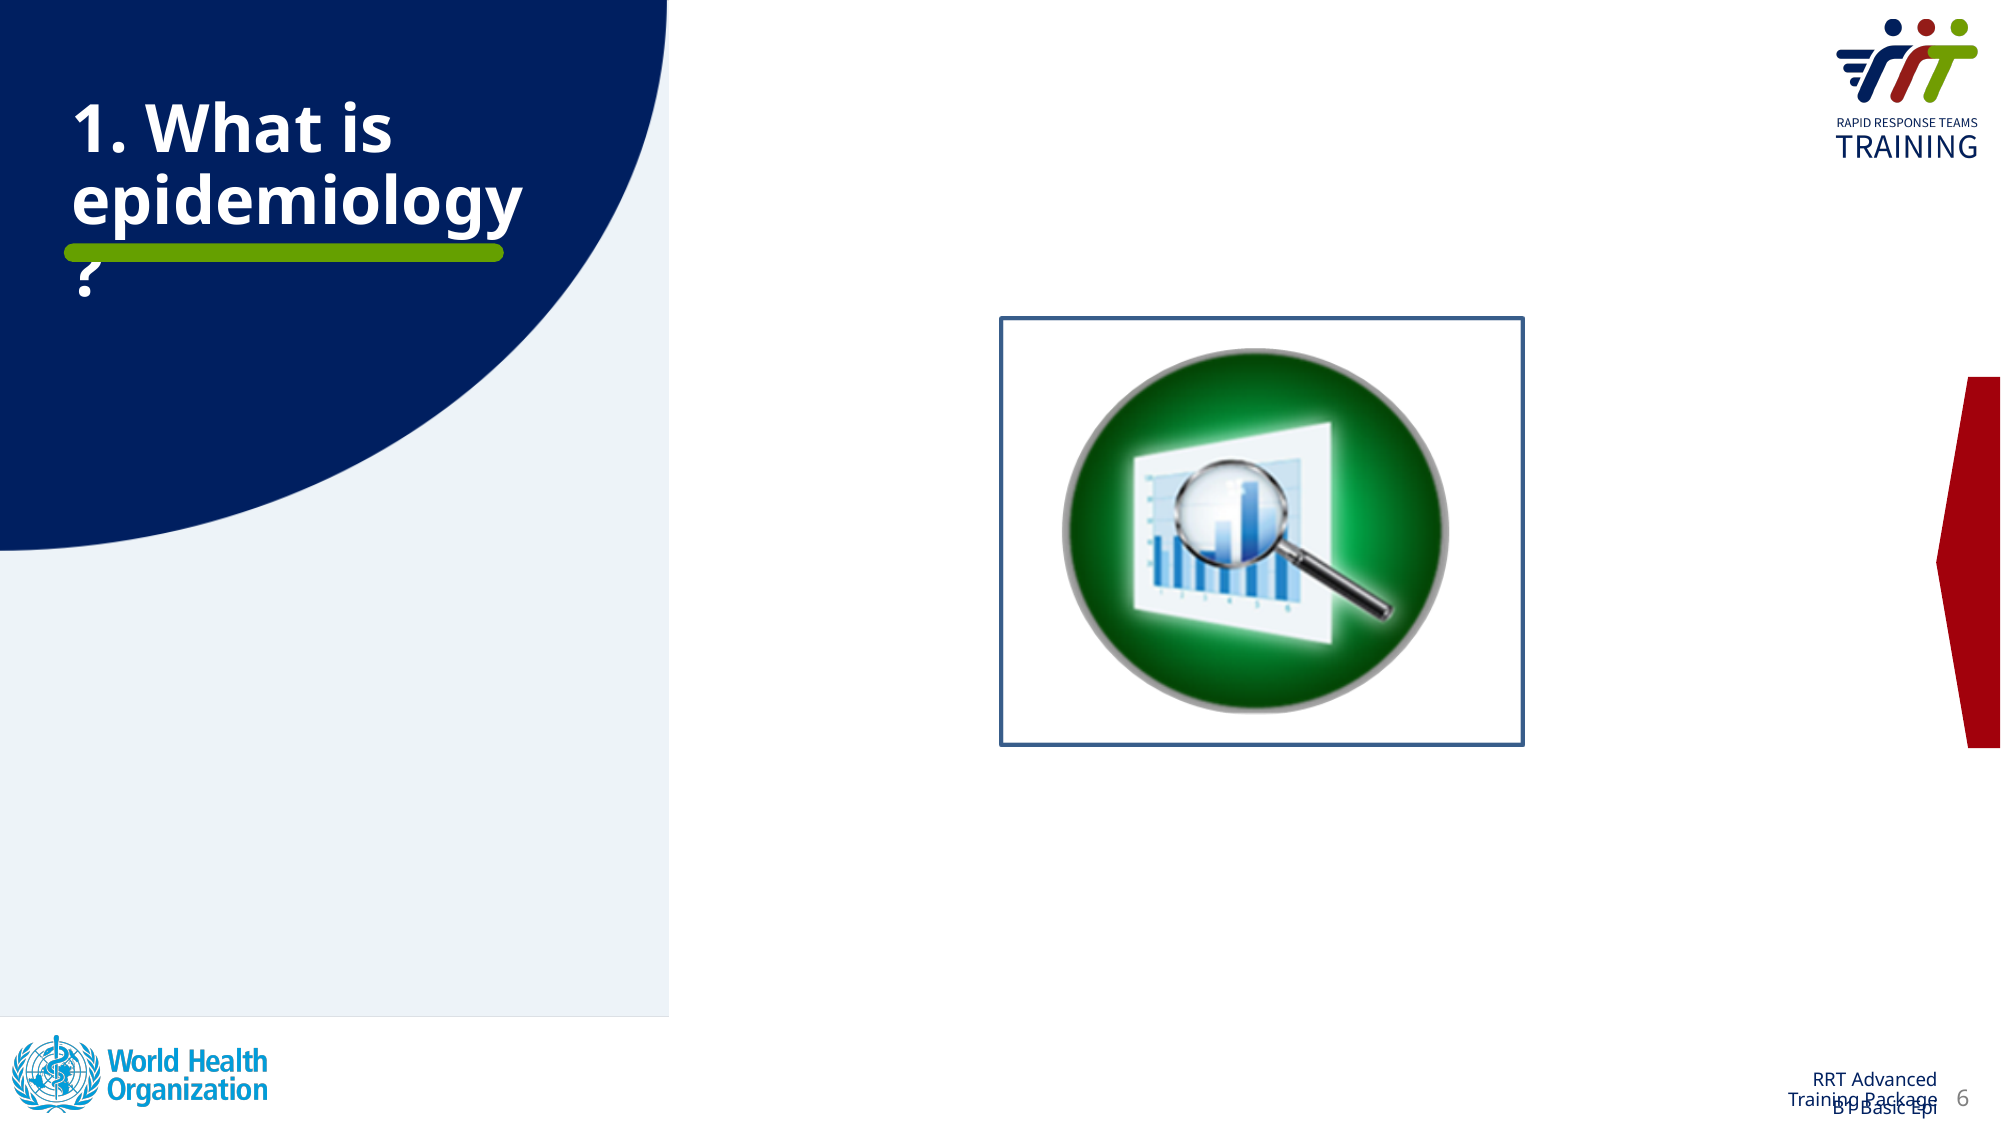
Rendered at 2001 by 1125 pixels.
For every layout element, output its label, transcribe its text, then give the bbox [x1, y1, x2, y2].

text_box 1. What is epidemiology? [63, 87, 549, 244]
picture [0, 0, 669, 1018]
picture [12, 1035, 267, 1113]
picture [999, 316, 1526, 747]
text_box [63, 243, 504, 262]
picture [58, 1050, 64, 1058]
picture [1835, 19, 1978, 167]
picture [12, 1083, 48, 1113]
